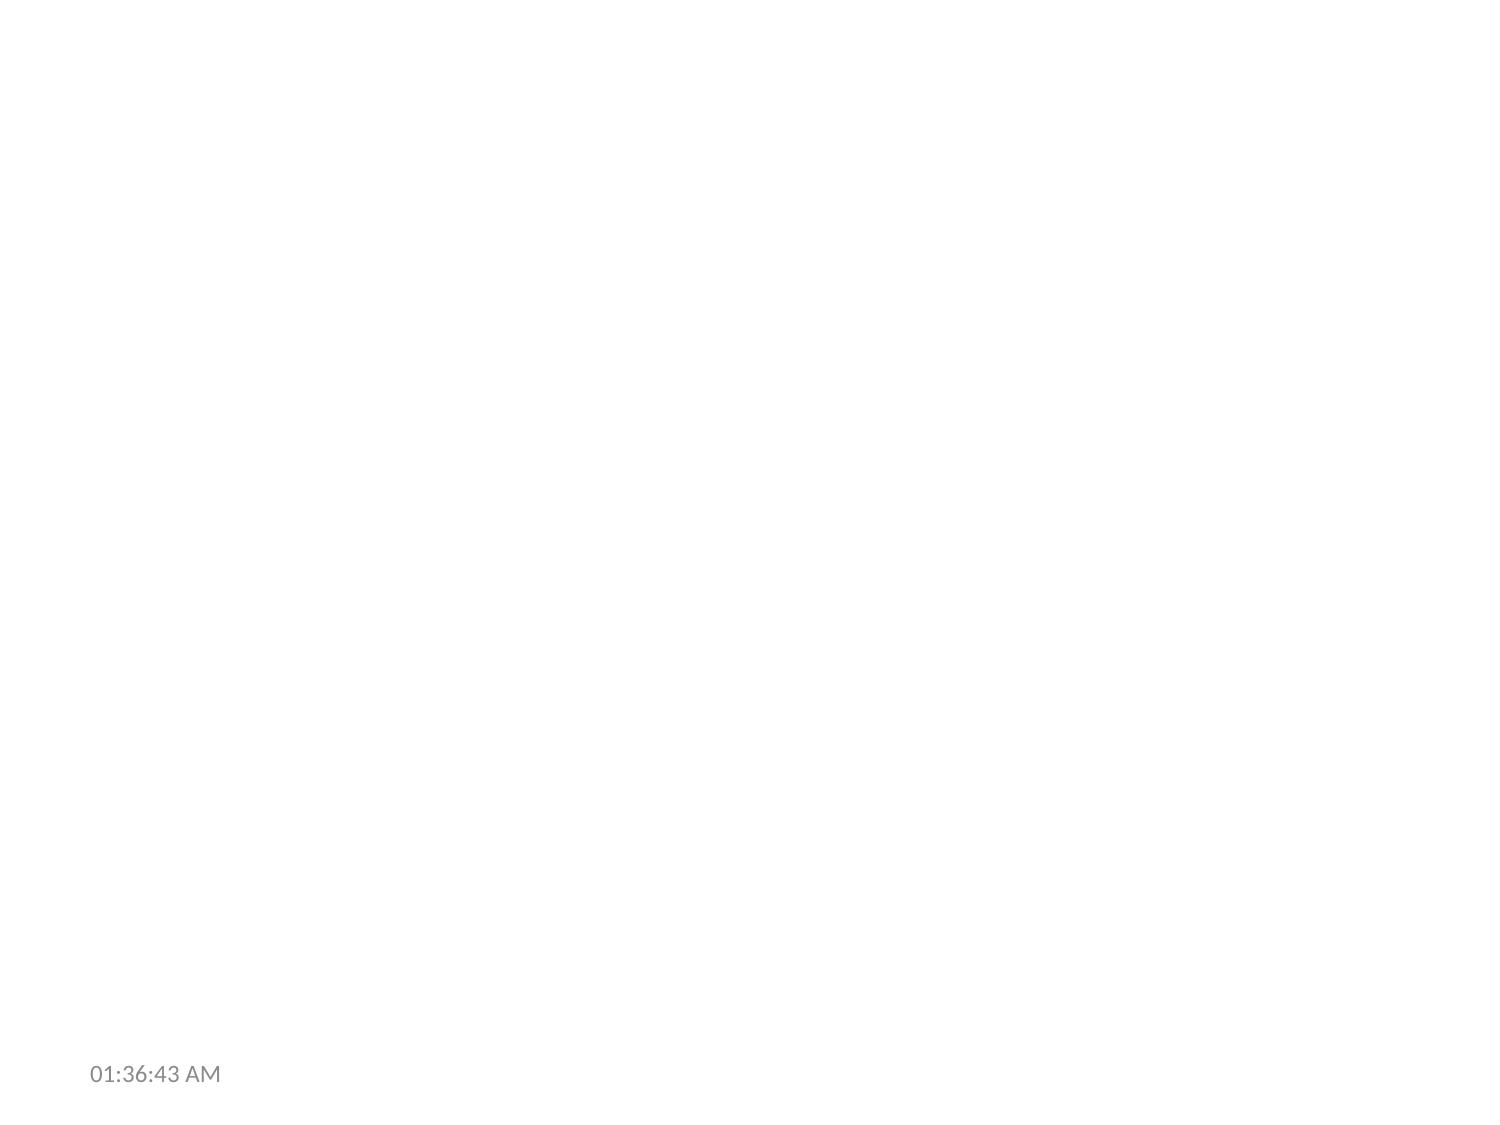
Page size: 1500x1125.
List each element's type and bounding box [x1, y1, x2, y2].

slide_number [75, 1042, 425, 1103]
